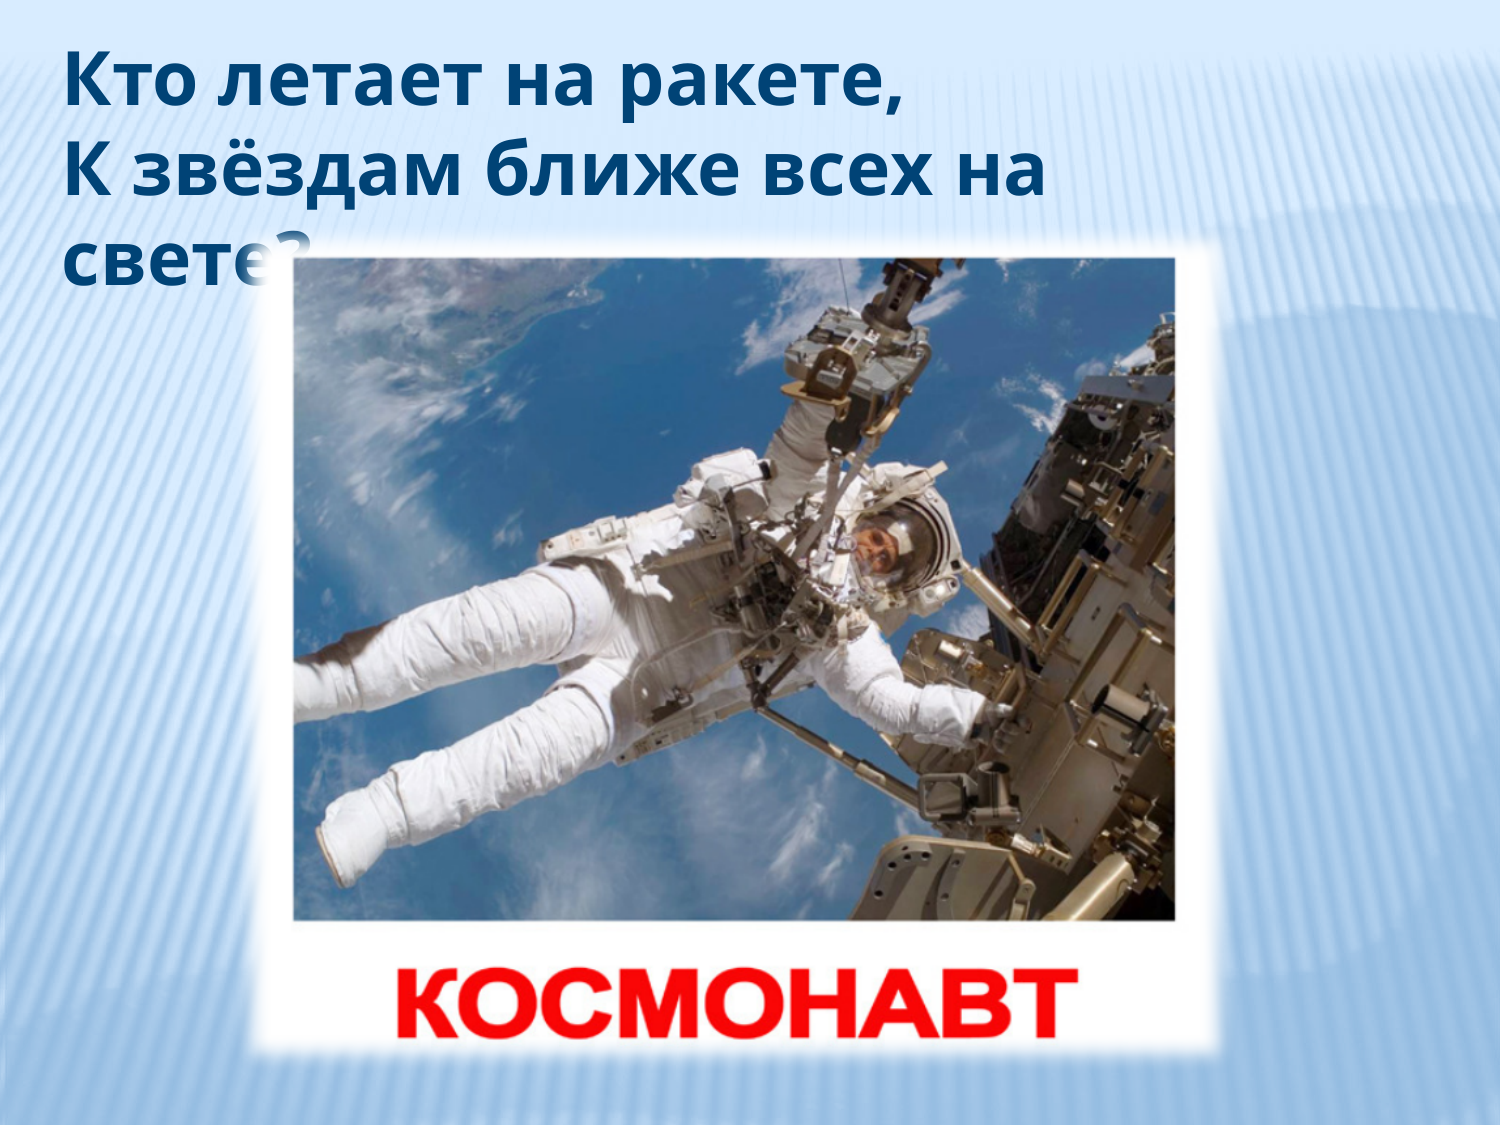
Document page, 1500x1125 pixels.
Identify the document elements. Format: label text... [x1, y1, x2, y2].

picture [234, 222, 1240, 1074]
text_box Кто летает на ракете, К звёздам ближе всех на свете? [46, 23, 1289, 309]
